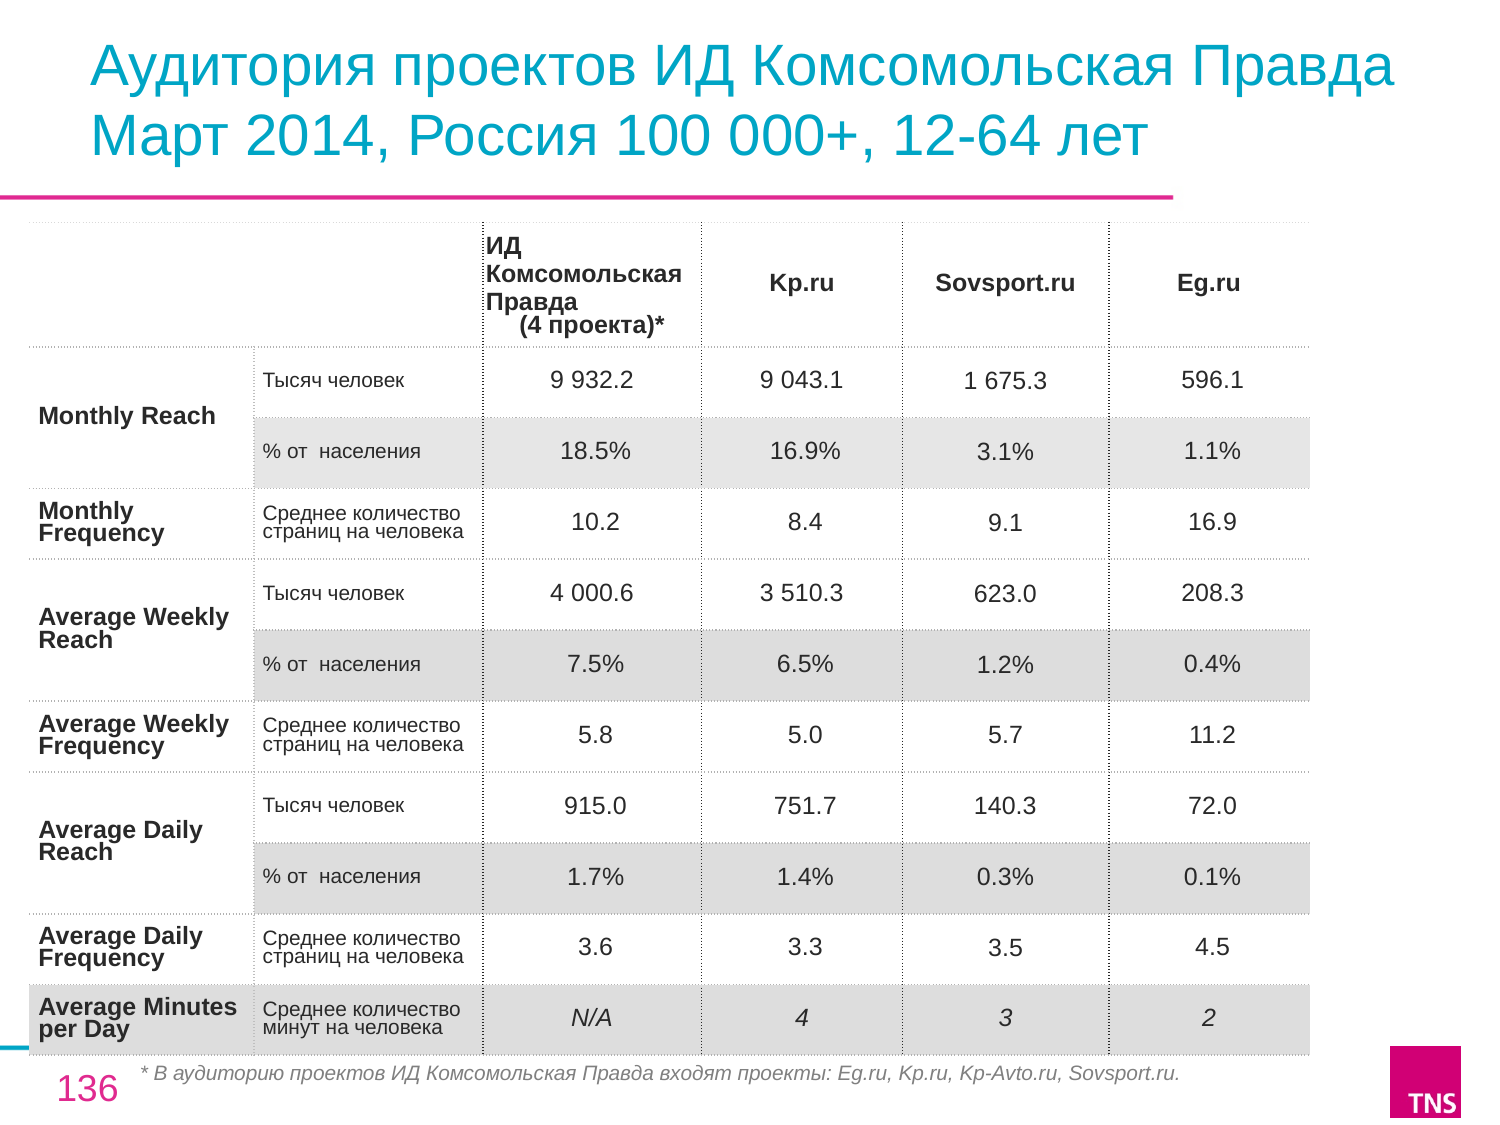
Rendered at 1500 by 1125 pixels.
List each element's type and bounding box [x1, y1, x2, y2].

slide_number [40, 1055, 392, 1125]
table_header [29, 223, 1310, 347]
text_box [124, 1052, 1463, 1092]
picture [0, 0, 1500, 1125]
table_cell [29, 347, 1310, 1055]
title [74, 8, 1476, 187]
